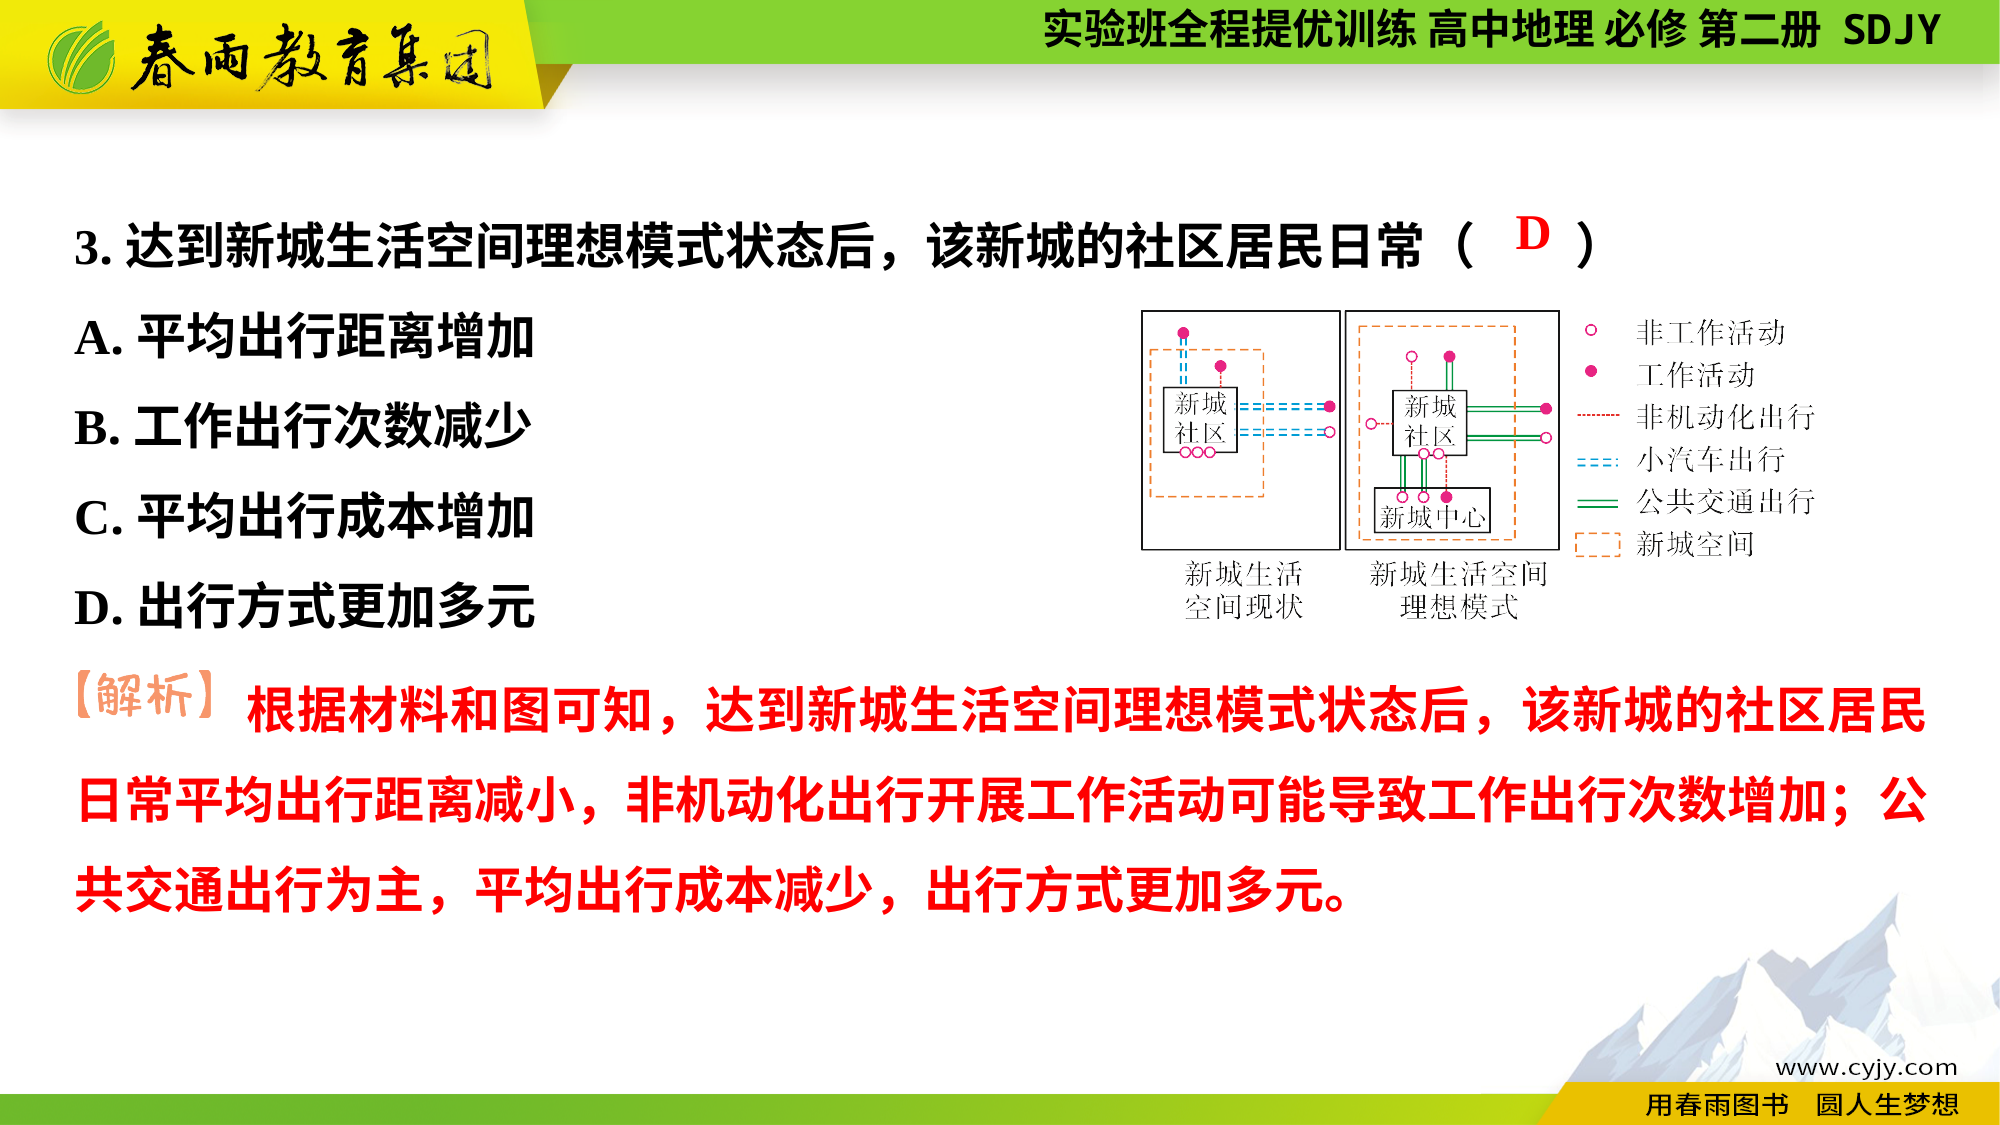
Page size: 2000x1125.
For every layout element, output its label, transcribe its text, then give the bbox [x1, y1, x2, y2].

picture [0, 0, 2000, 1125]
text_box 根据材料和图可知，达到新城生活空间理想模式状态后，该新城的社区居民日常平均出行距离减小，非机动化出行开展工作活动可能导致工作出行次数增加；公共交通出行为主，平均出行成本减少，出行方式更加多元。 [59, 640, 1944, 926]
list 3.达到新城生活空间理想模式状态后，该新城的社区居民日常（ ） A.平均出行距离增加 B.工作出行次数减少 C.平均出行成本增加 D.出行方式更加多元 [59, 177, 1944, 640]
text_box D [1500, 191, 1567, 267]
